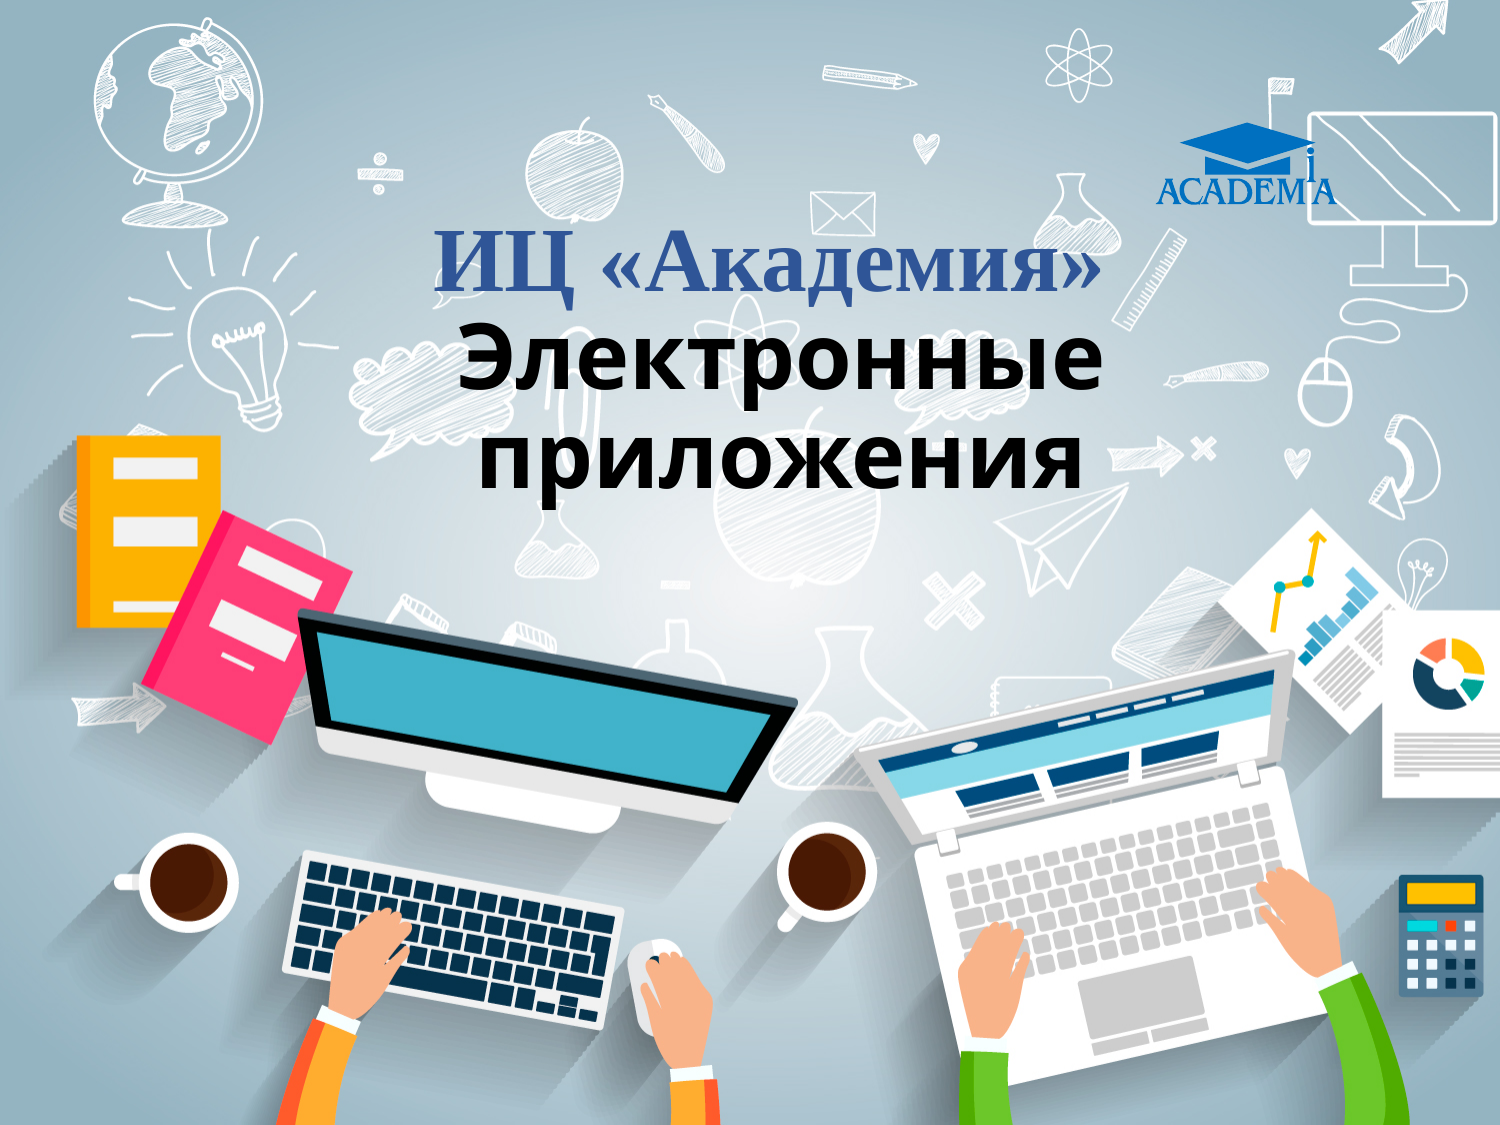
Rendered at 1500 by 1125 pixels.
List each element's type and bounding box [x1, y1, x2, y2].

text_box [1155, 122, 1337, 205]
picture [0, 0, 1500, 1125]
